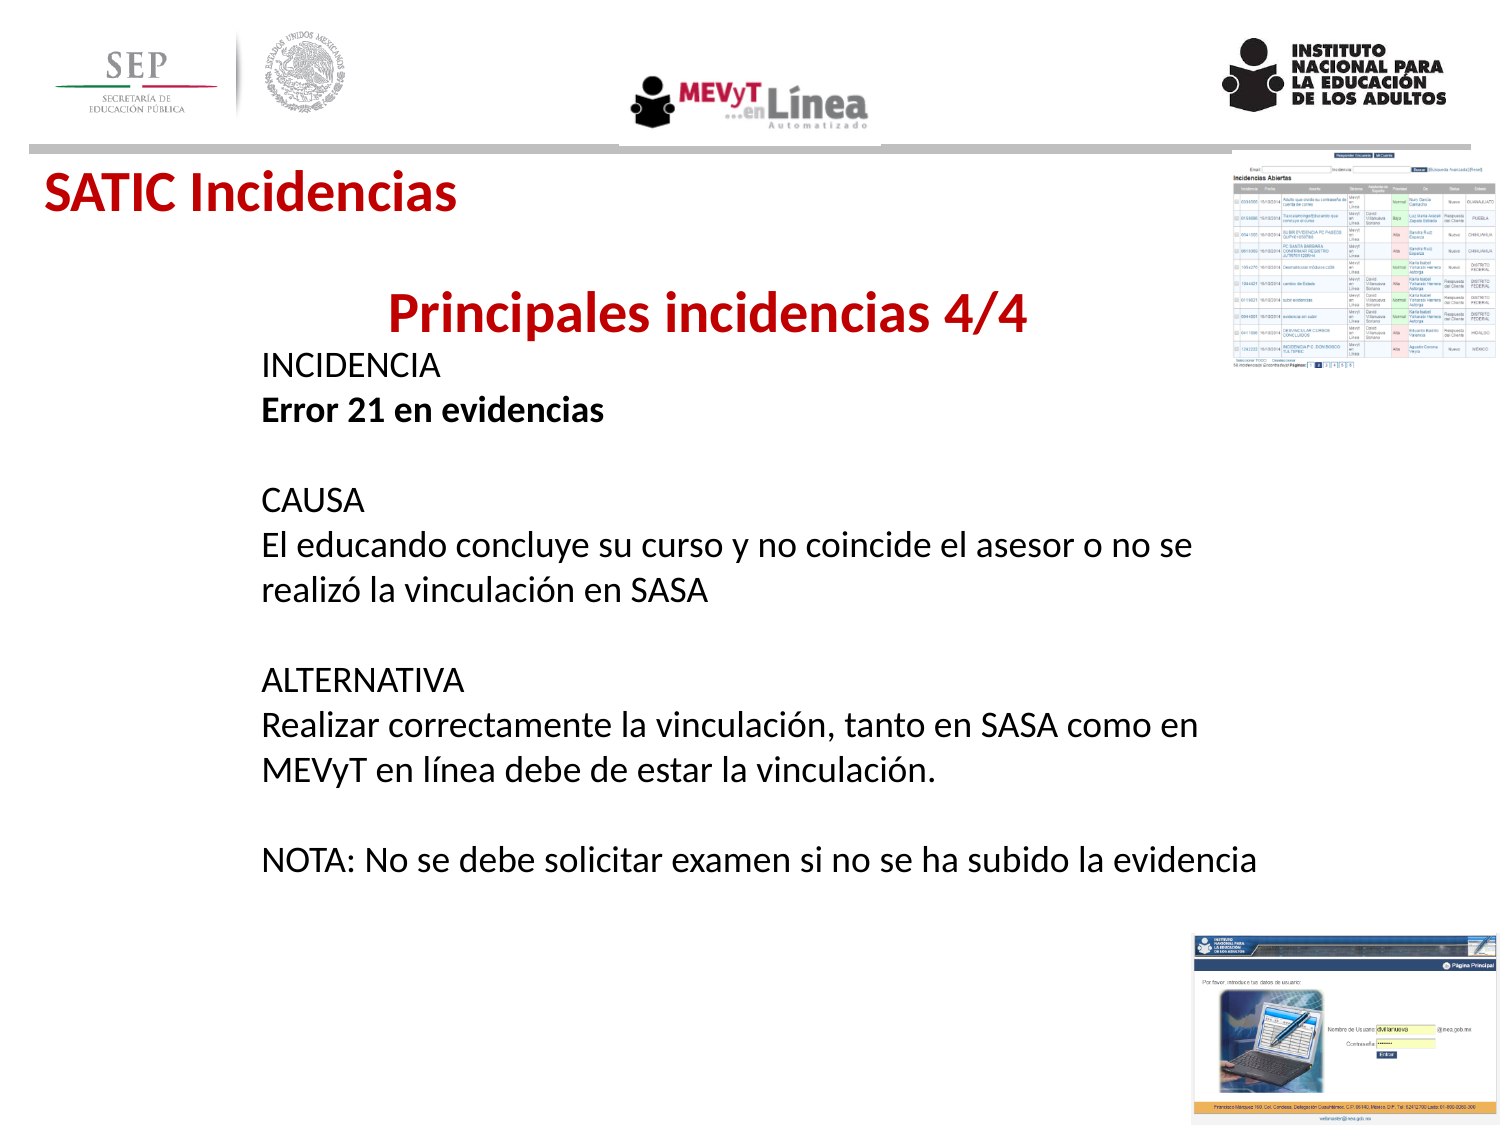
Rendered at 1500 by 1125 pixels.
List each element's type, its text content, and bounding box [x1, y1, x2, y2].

text_box Principales incidencias 4/4 [373, 267, 1151, 332]
picture [1231, 150, 1499, 369]
picture [618, 54, 882, 146]
text_box SATIC Incidencias [29, 145, 807, 231]
picture [53, 24, 347, 126]
picture [1191, 933, 1500, 1125]
text_box INCIDENCIA Error 21 en evidencias CAUSA El educando concluye su curso y no coincide el asesor o no se realizó la vinculación en SASA ALTERNATIVA Realizar correctamente la vinculación, tanto en SASA como en MEVyT en línea debe de estar la vinculación. NOTA: No se debe solicitar examen si no se ha subido la evidencia [246, 332, 1310, 888]
picture [1222, 38, 1446, 112]
